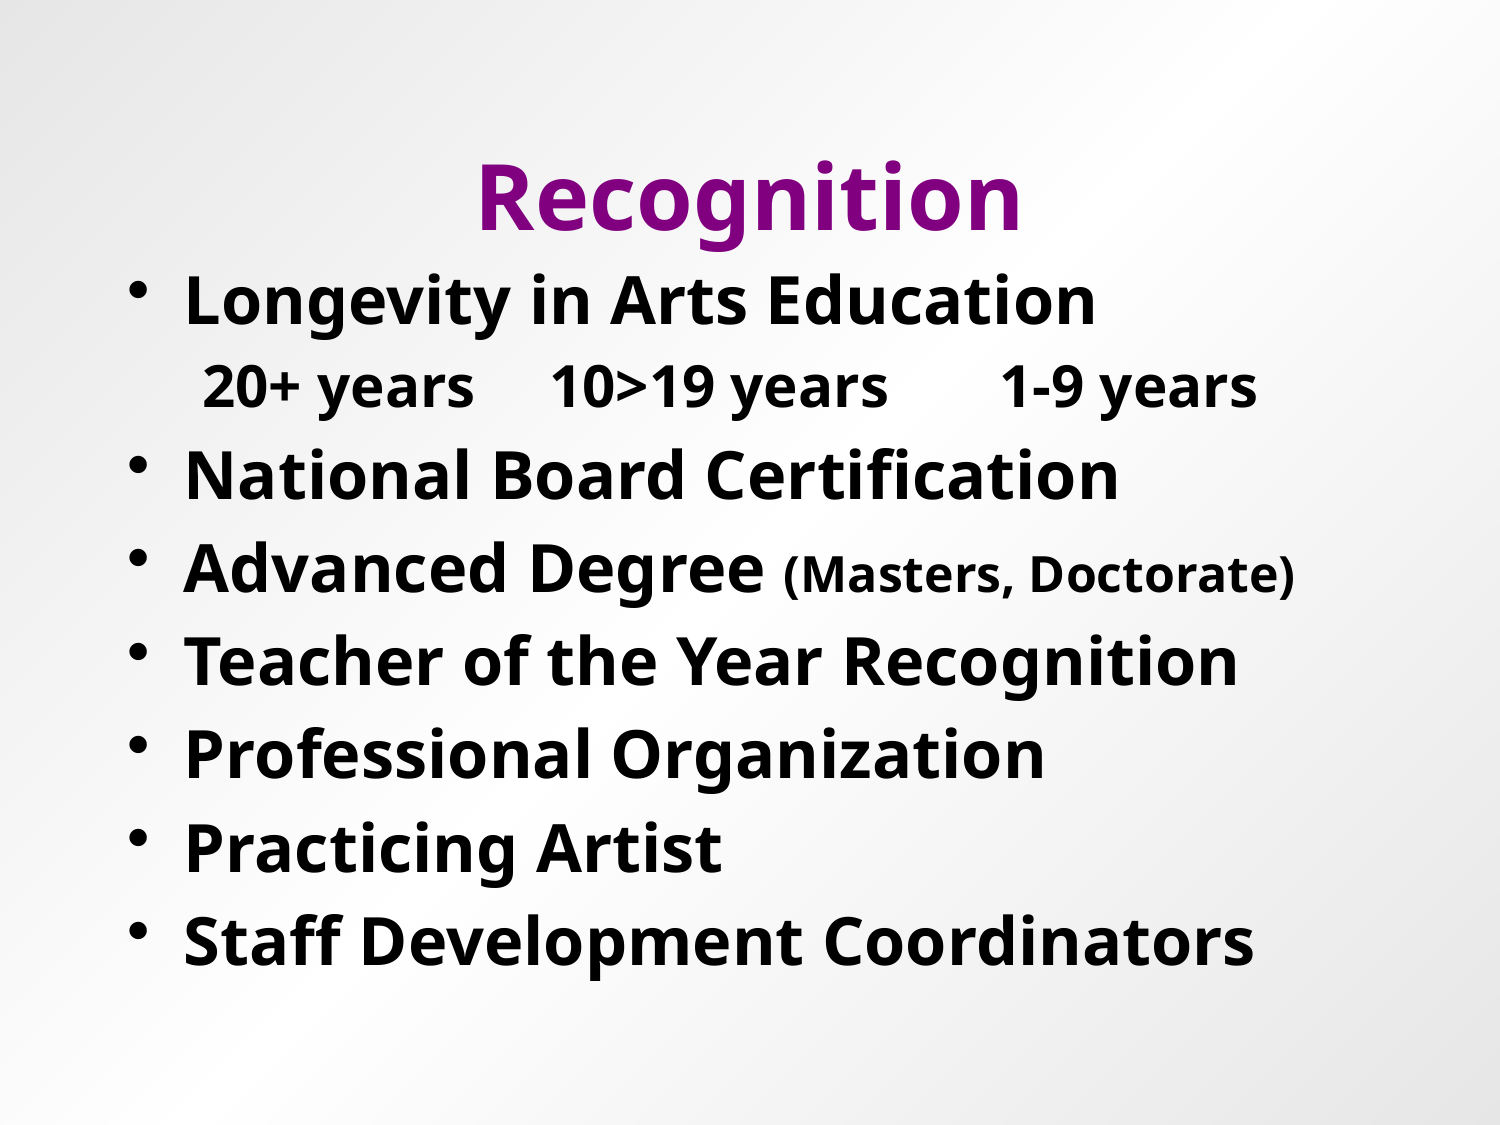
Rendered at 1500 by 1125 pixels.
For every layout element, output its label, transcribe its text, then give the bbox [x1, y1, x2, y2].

title Recognition [74, 99, 1426, 288]
list Longevity in Arts Education 20+ years 10>19 years 1-9 years National Board Certification Advanced Degree (Masters, Doctorate) Teacher of the Year Recognition Professional Organization Practicing Artist Staff Development Coordinators [112, 249, 1388, 1026]
